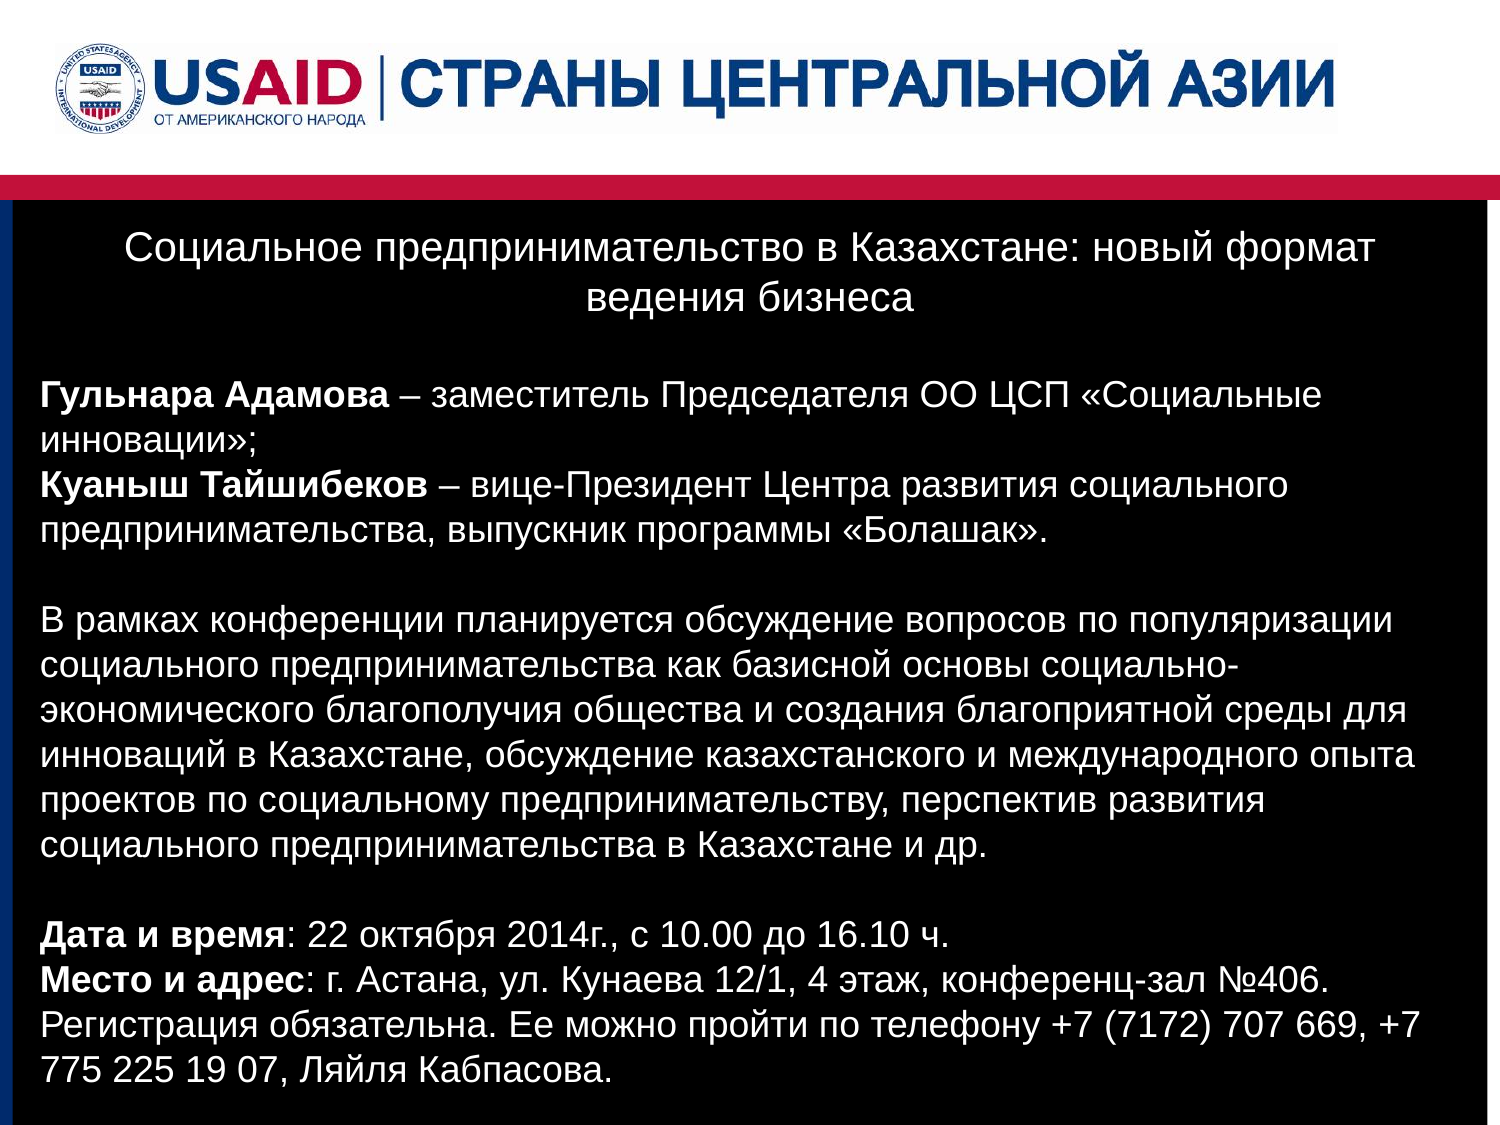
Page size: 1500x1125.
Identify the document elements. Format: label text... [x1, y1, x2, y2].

text_box Социальное предпринимательство в Казахстане: новый формат ведения бизнеса Гульнара Адамова – заместитель Председателя ОО ЦСП «Социальные инновации»; Куаныш Тайшибеков – вице-Президент Центра развития социального предпринимательства, выпускник программы «Болашак». В рамках конференции планируется обсуждение вопросов по популяризации социального предпринимательства как базисной основы социально-экономического благополучия общества и создания благоприятной среды для инноваций в Казахстане, обсуждение казахстанского и международного опыта проектов по социальному предпринимательству, перспектив развития социального предпринимательства в Казахстане и др. Дата и время: 22 октября 2014г., с 10.00 до 16.10 ч. Место и адрес: г. Астана, ул. Кунаева 12/1, 4 этаж, конференц-зал №406. Регистрация обязательна. Ее можно пройти по телефону +7 (7172) 707 669, +7 775 225 19 07, Ляйля Кабпасова. [24, 212, 1475, 1098]
picture [55, 43, 1338, 134]
text_box [12, 200, 1488, 1125]
